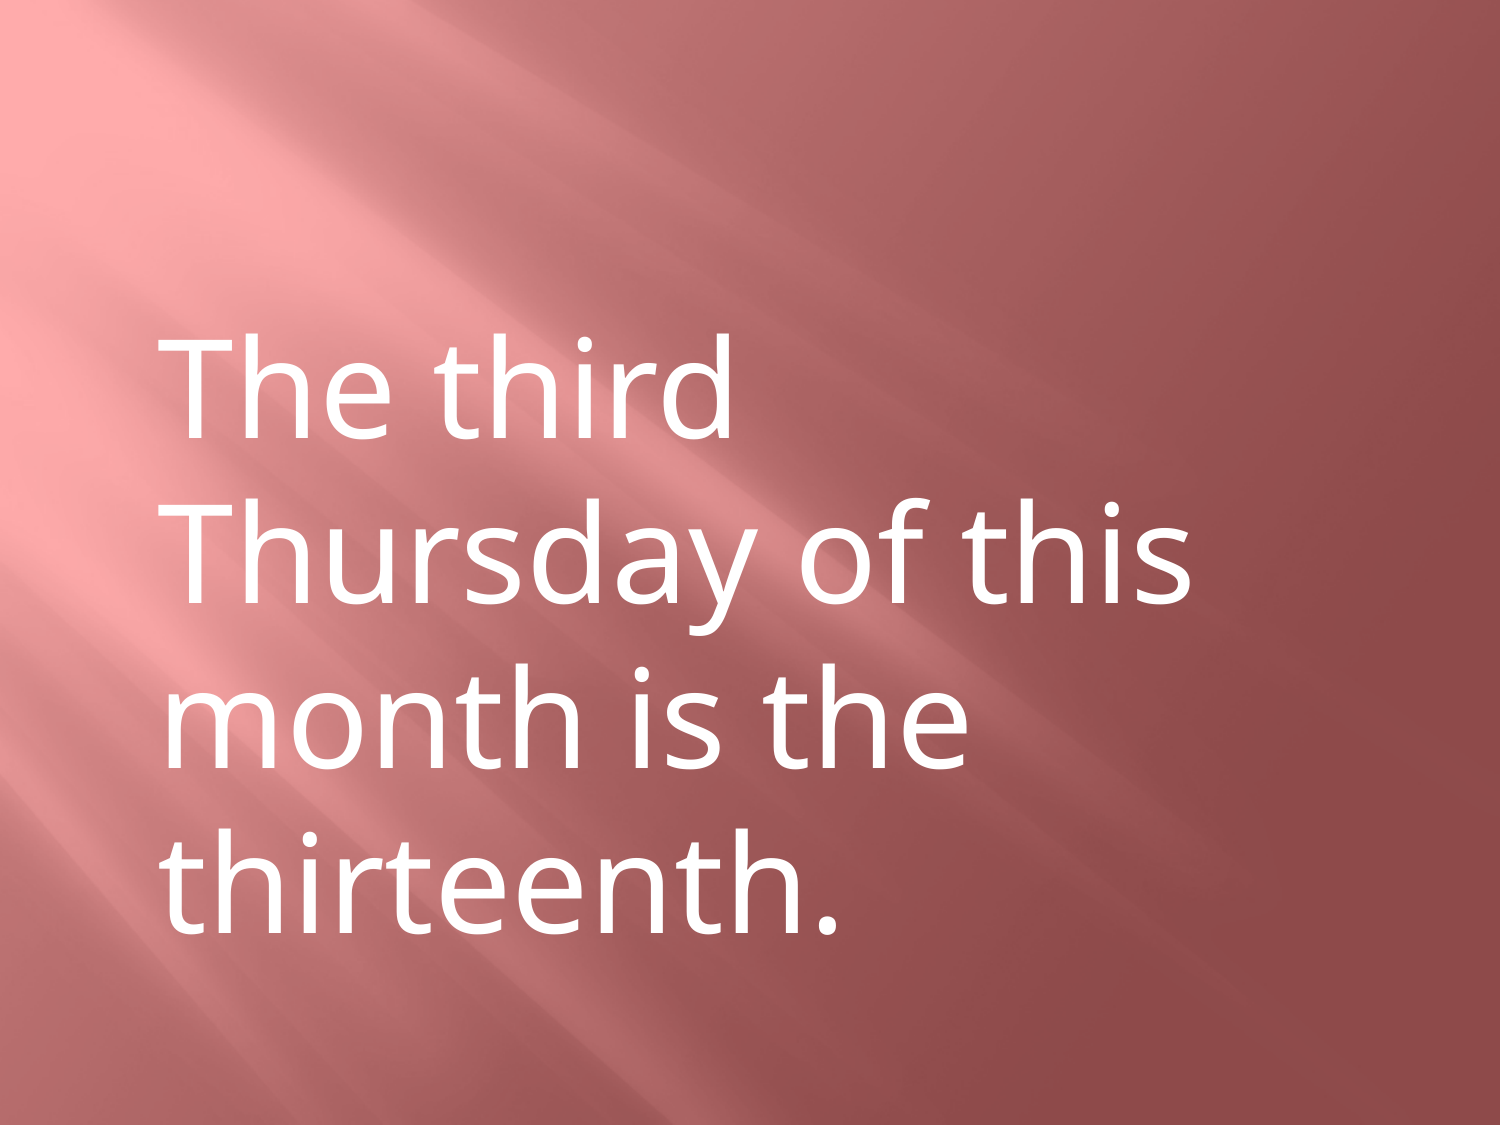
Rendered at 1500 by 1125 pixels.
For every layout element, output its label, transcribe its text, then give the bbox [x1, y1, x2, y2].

text_box The third Thursday of this month is the thirteenth. [143, 293, 1388, 969]
